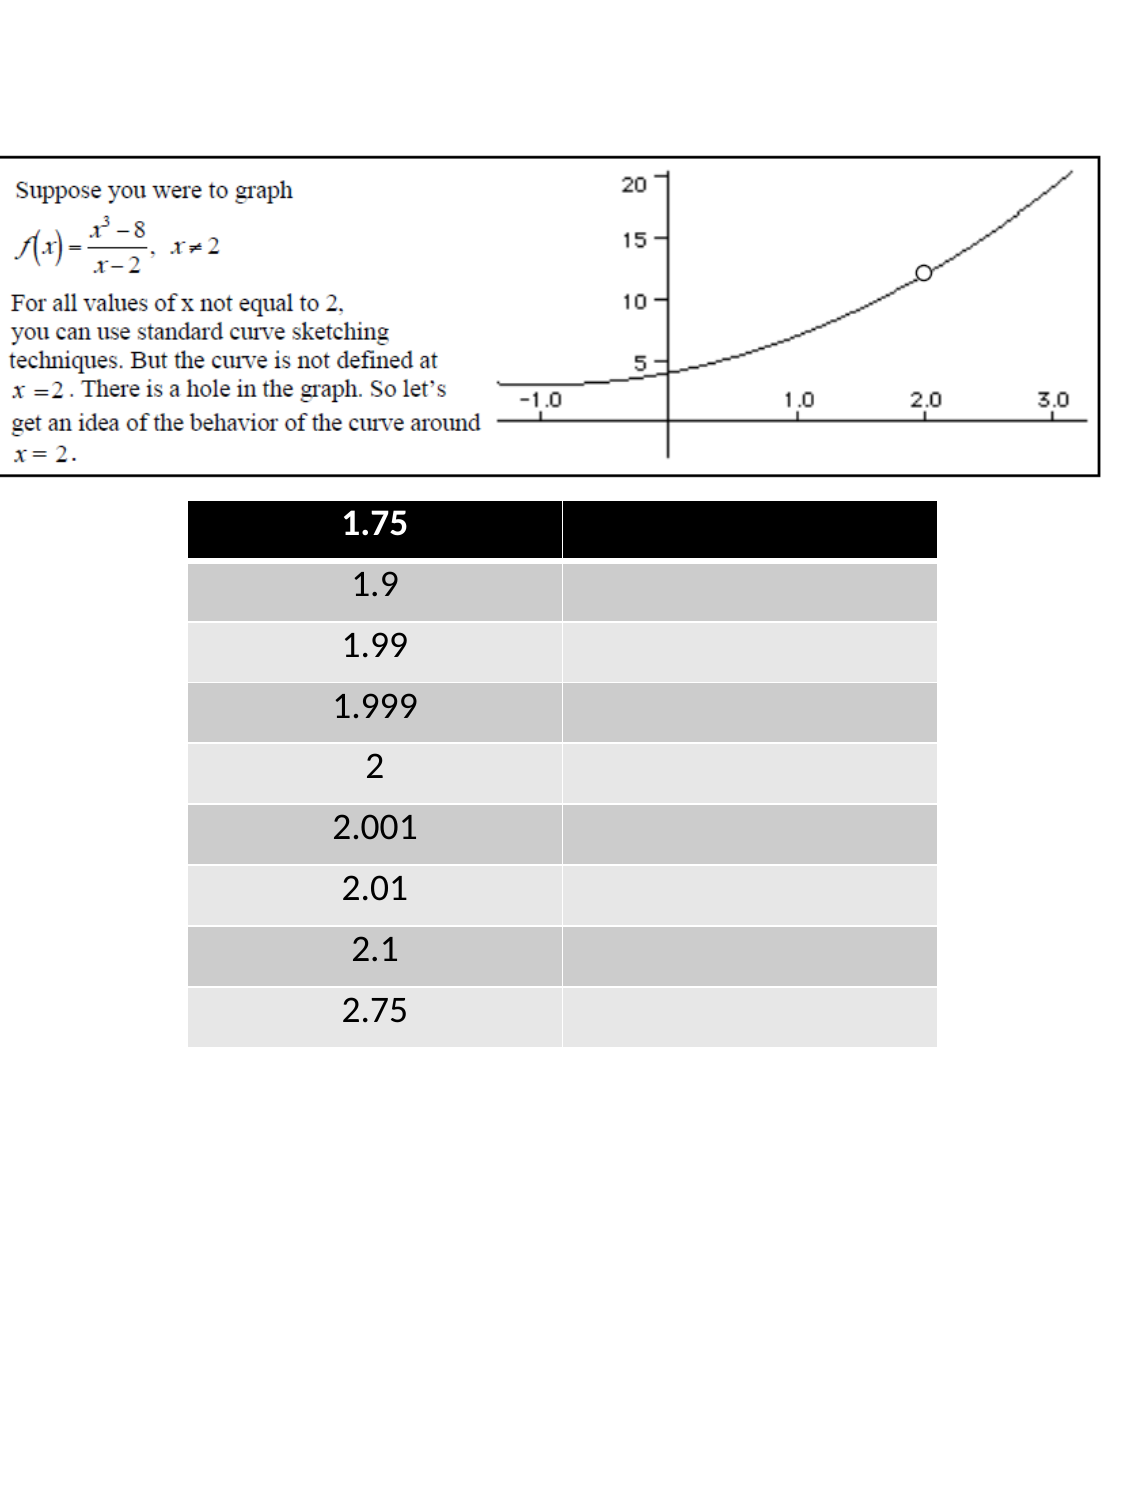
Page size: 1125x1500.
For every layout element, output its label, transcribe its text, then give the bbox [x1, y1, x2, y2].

table_cell [563, 564, 937, 621]
table_cell [563, 927, 937, 986]
table_cell 1.99 [188, 623, 562, 682]
table_cell 2.01 [188, 866, 562, 925]
table_cell 2.001 [188, 805, 562, 864]
table_cell [563, 866, 937, 925]
table_cell 2 [188, 744, 562, 803]
table_cell 2.75 [188, 988, 562, 1047]
table_cell [563, 683, 937, 742]
table_cell [563, 805, 937, 864]
table_cell [563, 744, 937, 803]
table_cell [563, 623, 937, 682]
table_header [563, 507, 937, 558]
table_cell 1.999 [188, 683, 562, 742]
table_header 1.75 [188, 507, 562, 558]
table_cell 1.9 [188, 564, 562, 621]
table_cell 2.1 [188, 927, 562, 986]
table_cell [563, 988, 937, 1047]
picture [0, 152, 1125, 499]
